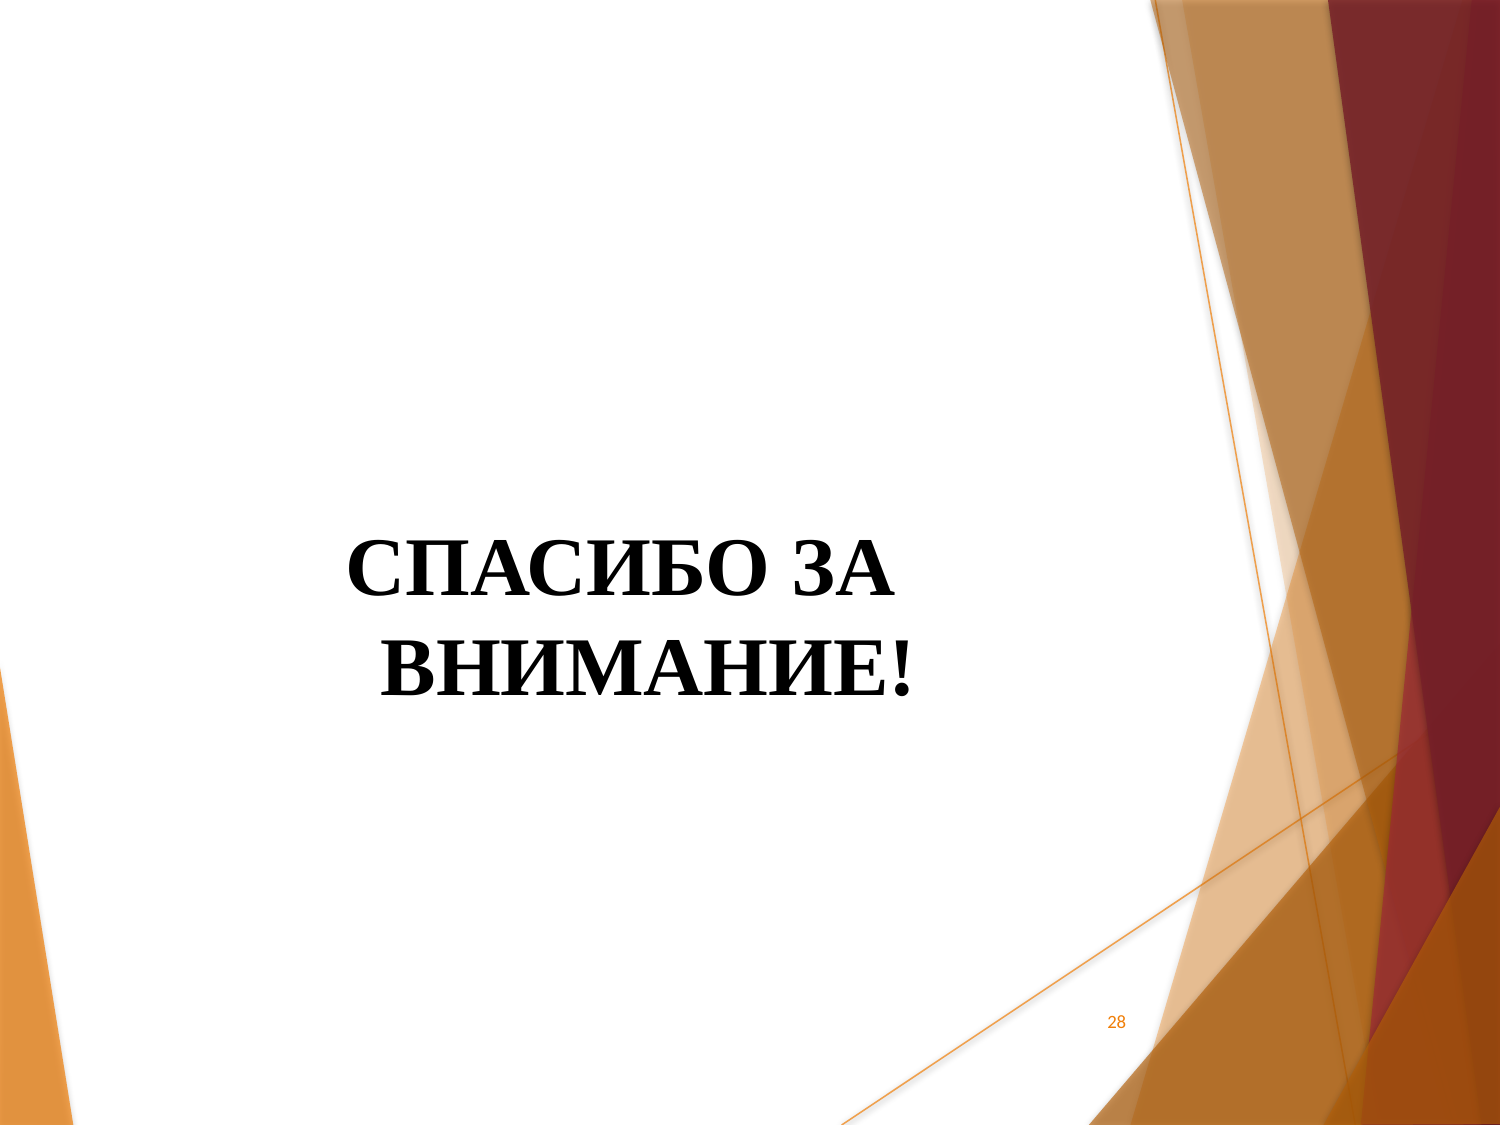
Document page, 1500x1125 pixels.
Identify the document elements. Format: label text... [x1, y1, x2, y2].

title [123, 224, 1474, 232]
list СПАСИБО ЗА ВНИМАНИЕ! [99, 354, 1142, 992]
slide_number 28 [1057, 991, 1142, 1051]
